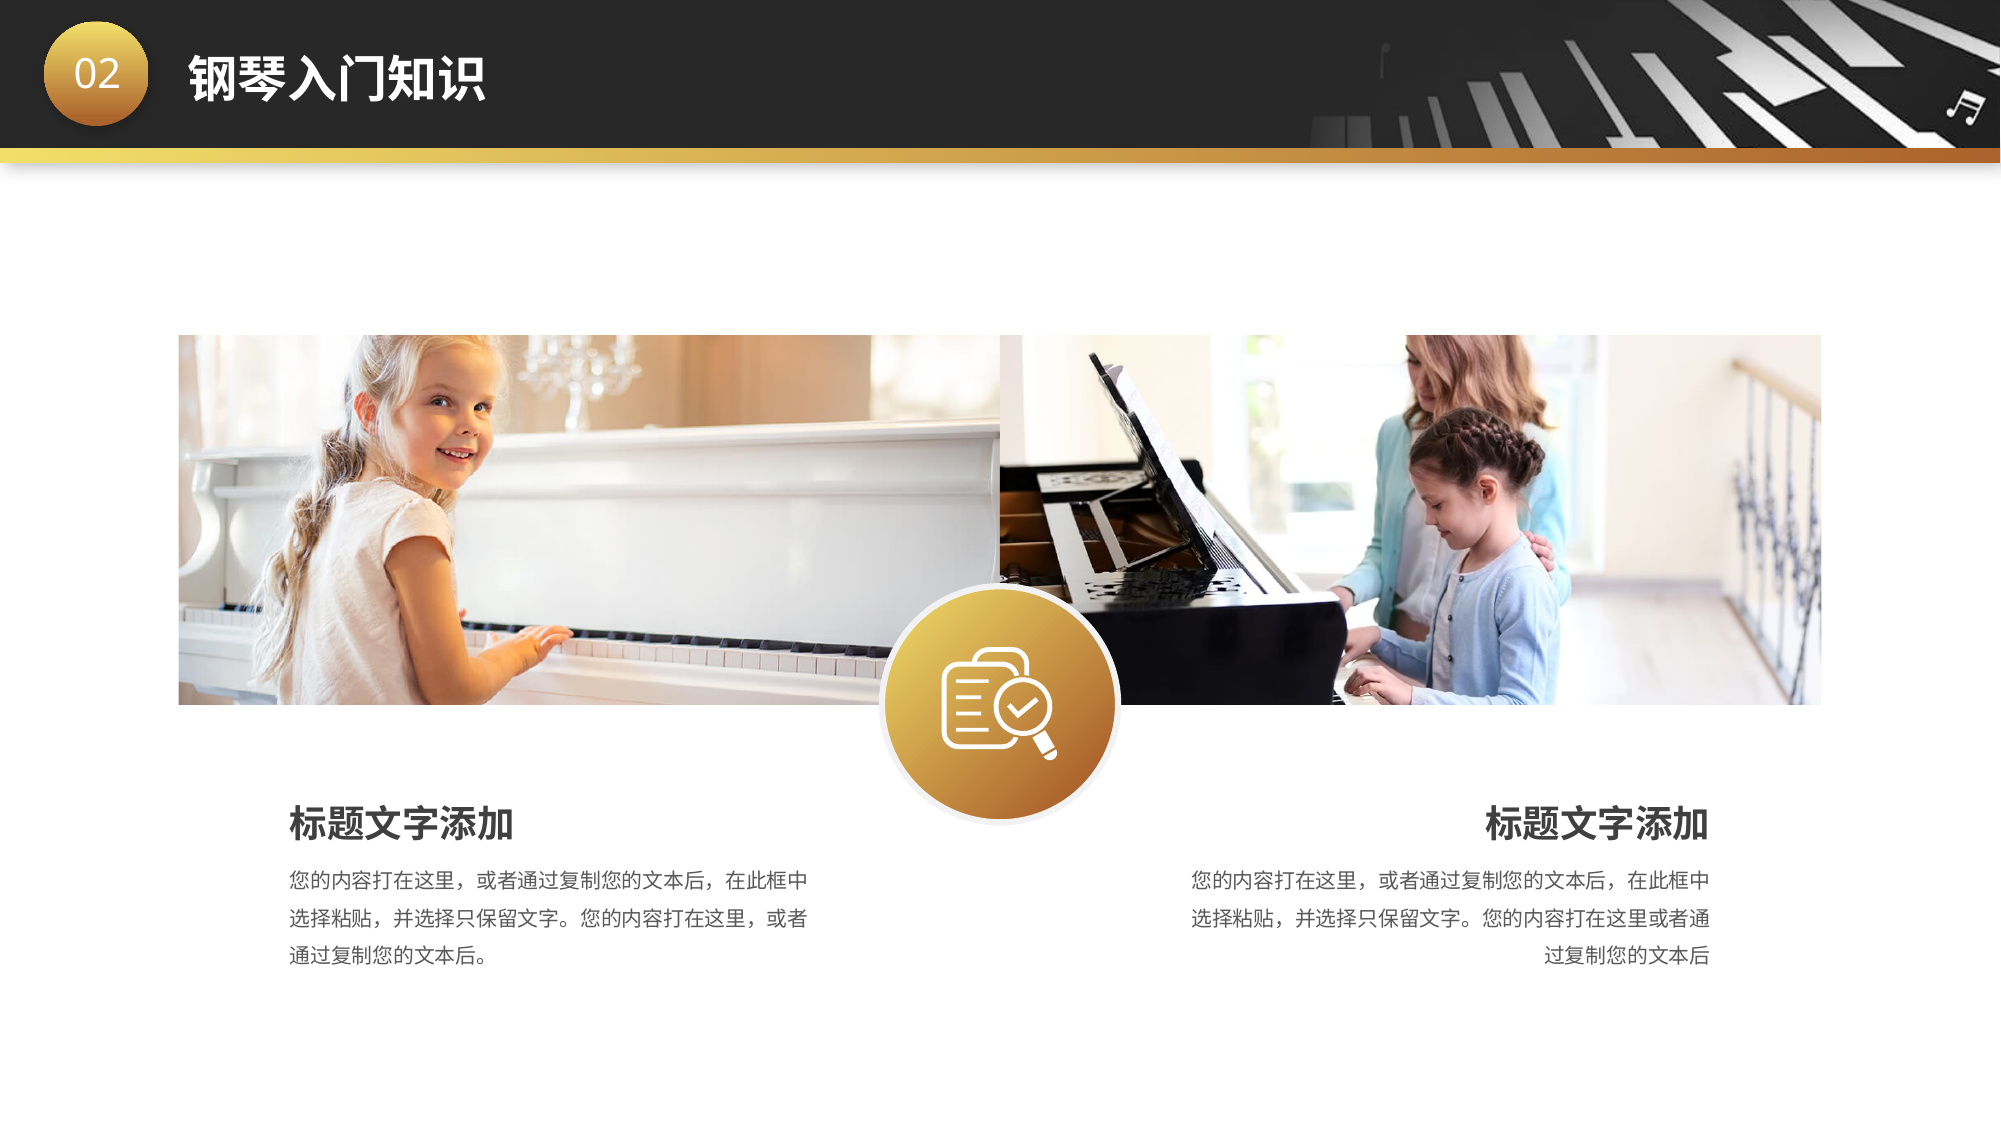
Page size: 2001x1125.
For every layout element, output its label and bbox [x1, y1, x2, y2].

text_box [1174, 792, 1725, 972]
text_box [881, 586, 1119, 823]
text_box [274, 792, 825, 972]
text_box [177, 335, 999, 705]
text_box [999, 335, 1822, 705]
picture [1575, 0, 2000, 148]
